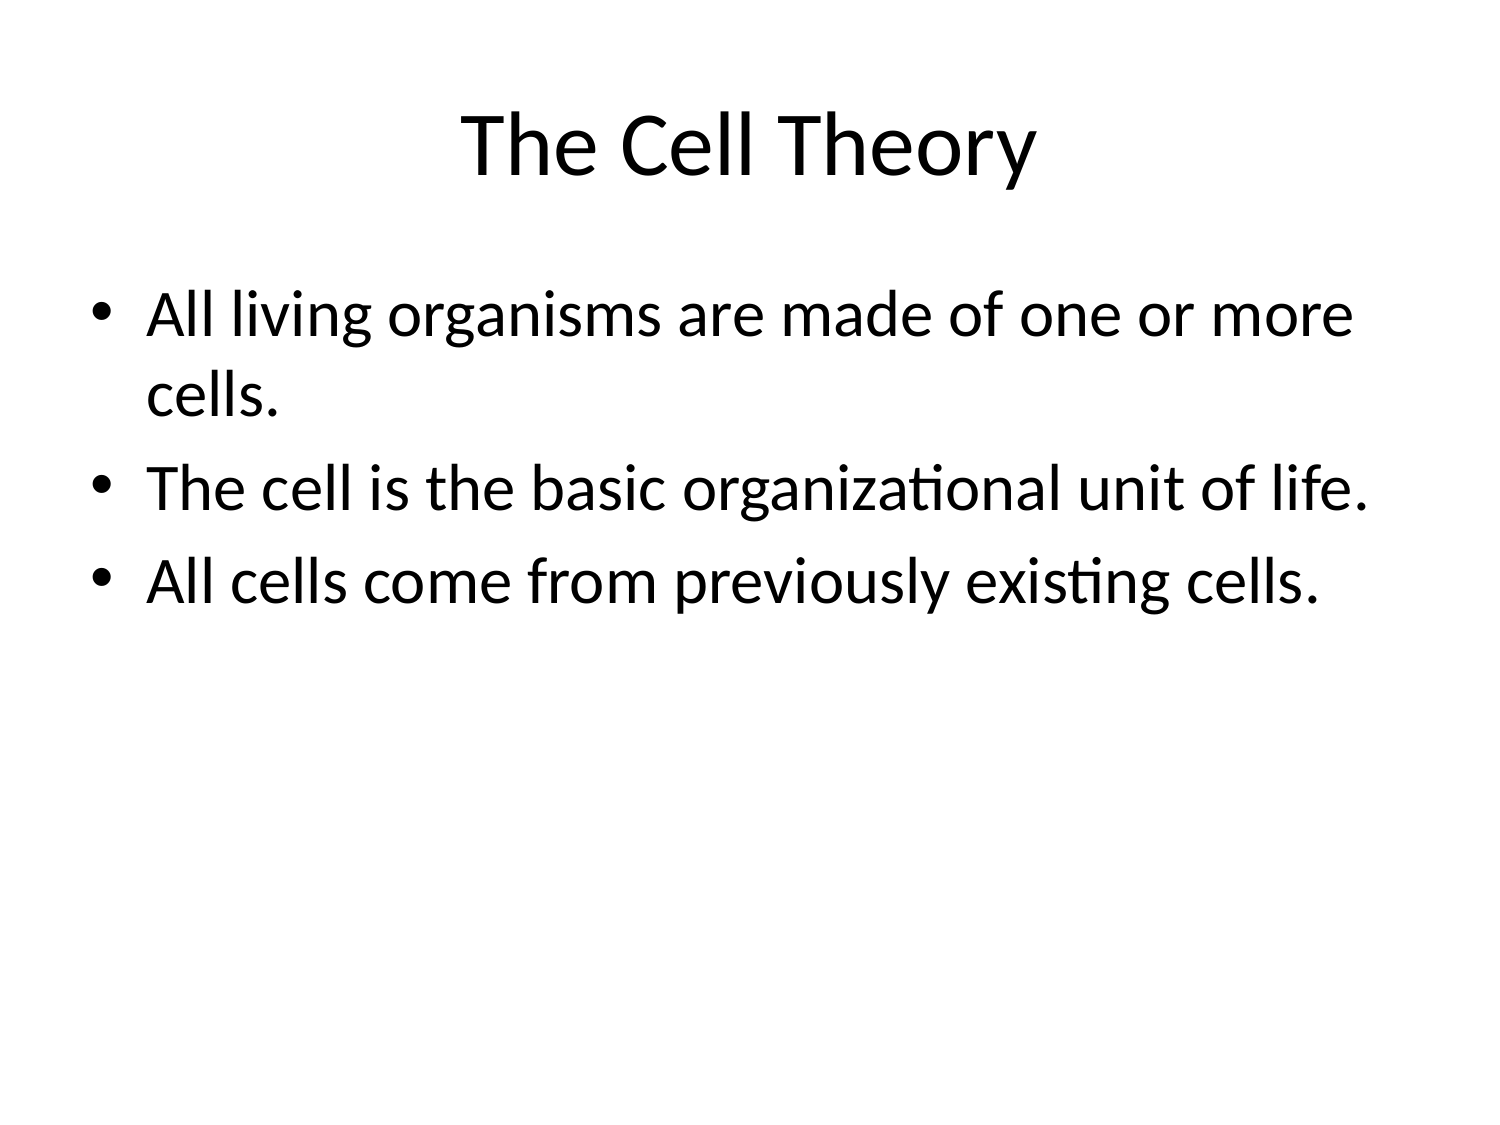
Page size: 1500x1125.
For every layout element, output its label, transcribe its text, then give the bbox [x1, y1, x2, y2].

title The Cell Theory [75, 45, 1425, 233]
list All living organisms are made of one or more cells. The cell is the basic organizational unit of life. All cells come from previously existing cells. [75, 262, 1425, 1005]
